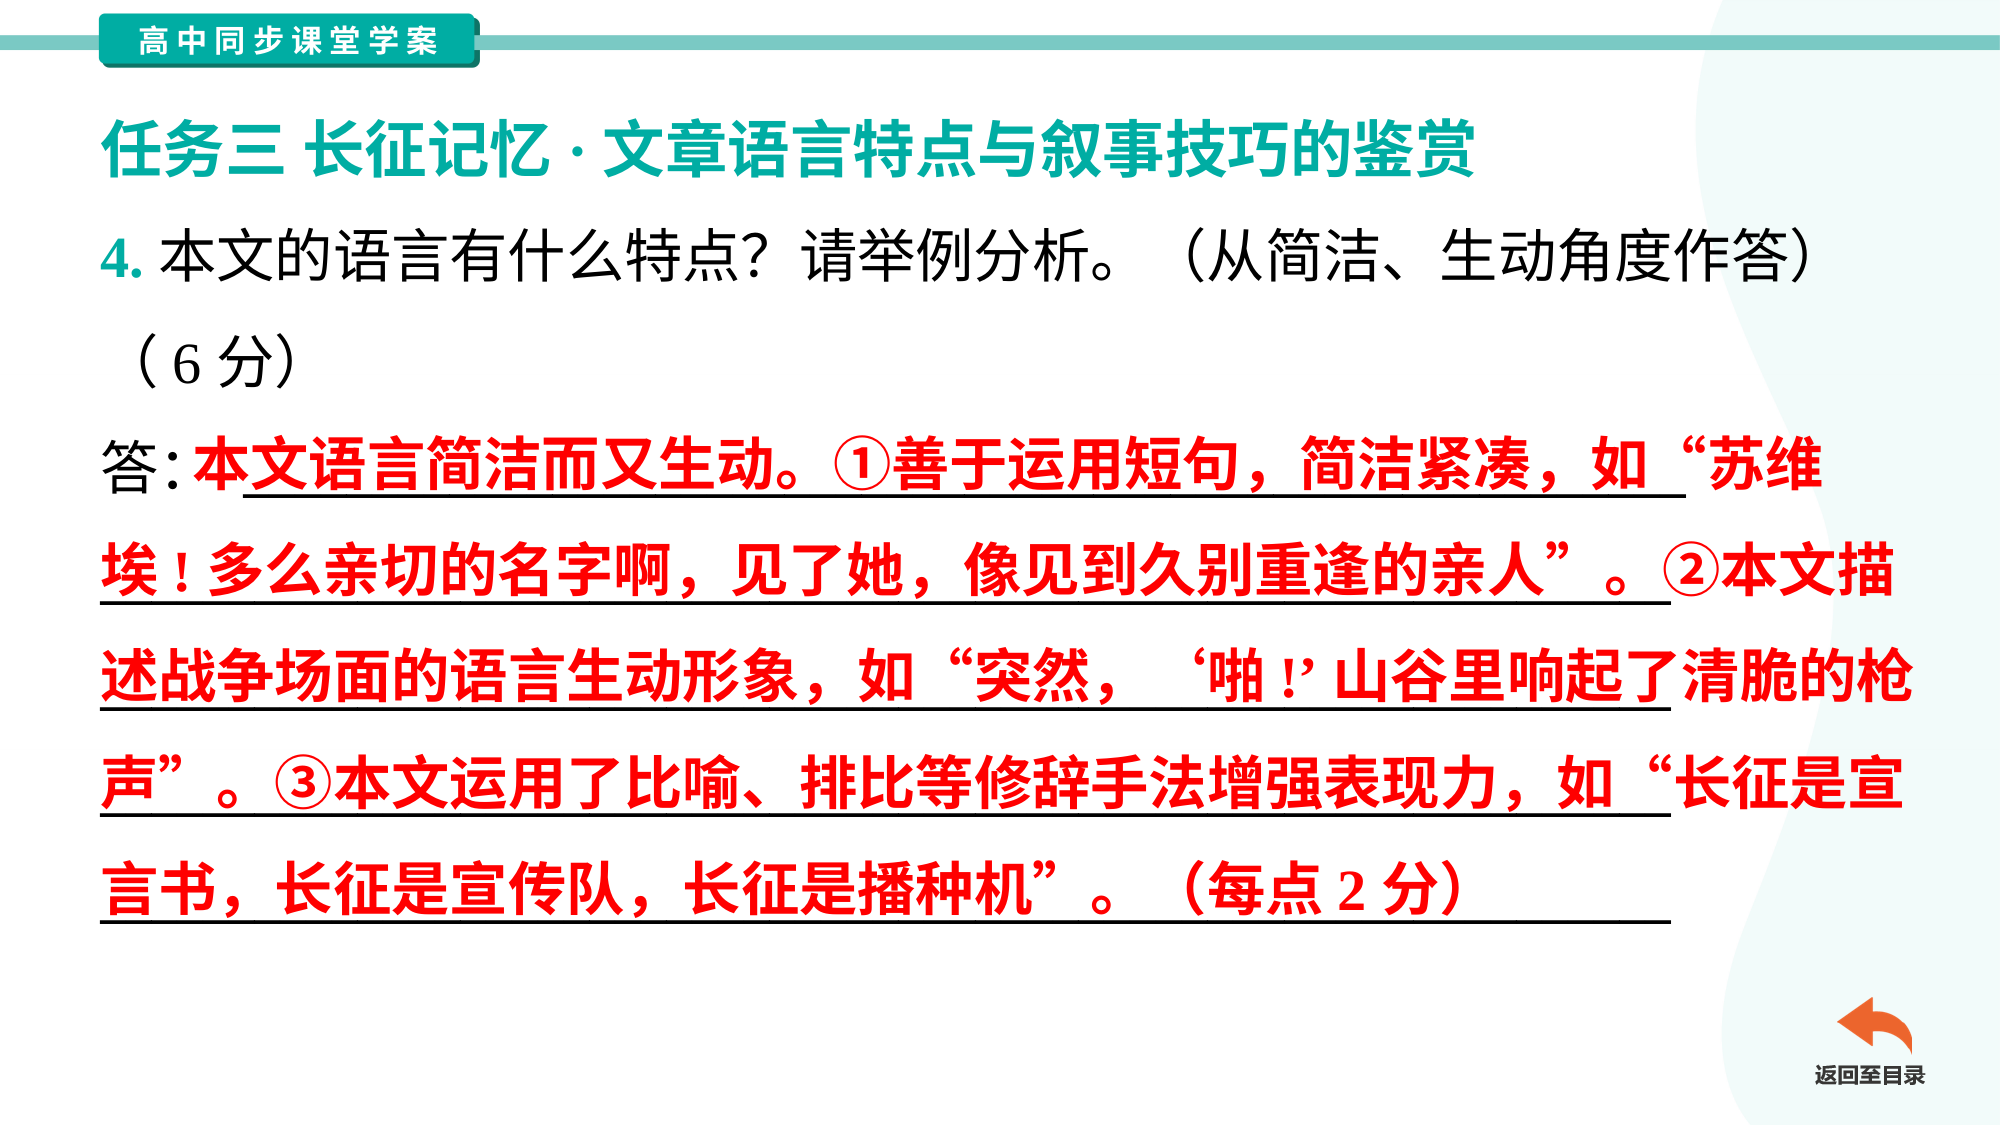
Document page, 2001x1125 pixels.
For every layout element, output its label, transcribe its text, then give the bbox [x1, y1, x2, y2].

text_box 本文语言简洁而又生动。①善于运用短句，简洁紧凑，如“苏维 埃!多么亲切的名字啊，见了她，像见到久别重逢的亲人”。②本文描 述战争场面的语言生动形象，如“突然，‘啪!’山谷里响起了清脆的枪 声”。③本文运用了比喻、排比等修辞手法增强表现力，如“长征是宣 言书，长征是宣传队，长征是播种机”。（每点2分） [100, 390, 1899, 923]
picture [0, 0, 2000, 1125]
text_box 任务三 长征记忆·文章语言特点与叙事技巧的鉴赏 [100, 76, 1899, 182]
text_box 4.本文的语言有什么特点？请举例分析。（从简洁、生动角度作答） （6分） 答： ________________________________________________________ _____________________________________________________________ _____________________________________________________________ _____________________________________________________________ _____________________________________________________________ [100, 182, 1899, 390]
text_box 4.本文的语言有什么特点？请举例分析。（从简洁、生动角度作答） （6分） 答： ________________________________________________________ _____________________________________________________________ _____________________________________________________________ _____________________________________________________________ _____________________________________________________________ [100, 923, 1899, 927]
